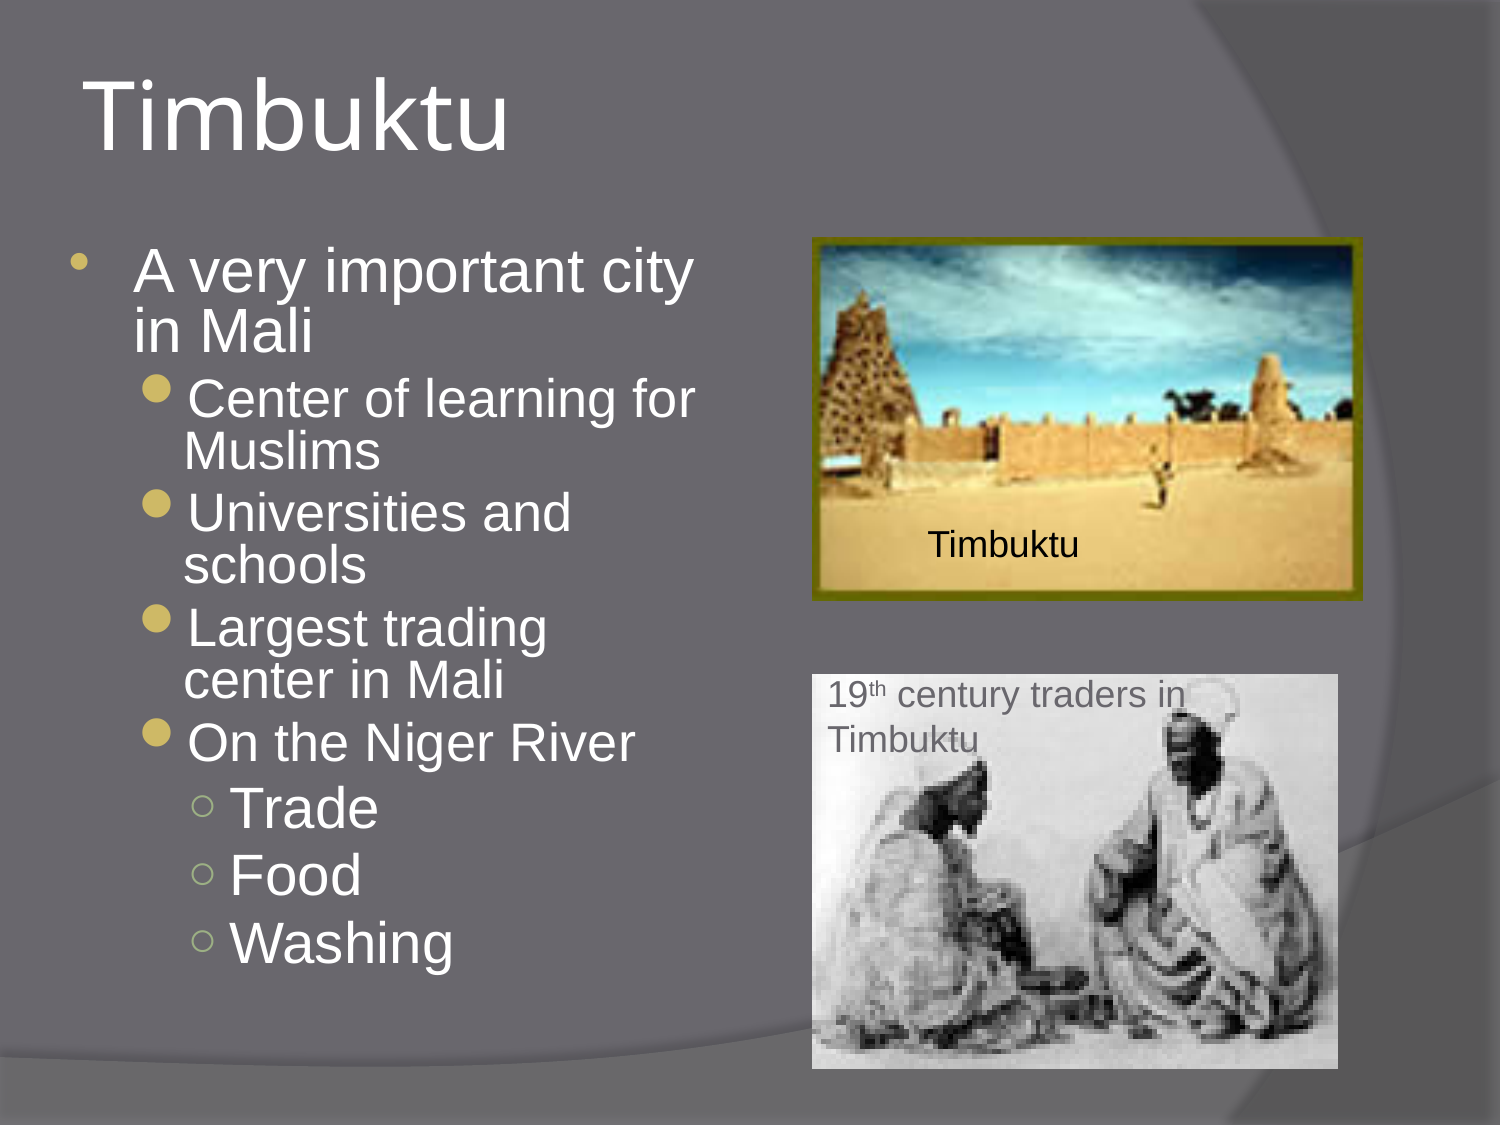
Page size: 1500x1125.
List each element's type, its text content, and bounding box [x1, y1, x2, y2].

list A very important city in Mali Center of learning for Muslims Universities and schools Largest trading center in Mali On the Niger River Trade Food Washing [50, 237, 713, 1075]
title Timbuktu [75, 0, 1425, 225]
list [812, 674, 1338, 1069]
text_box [812, 237, 1363, 601]
